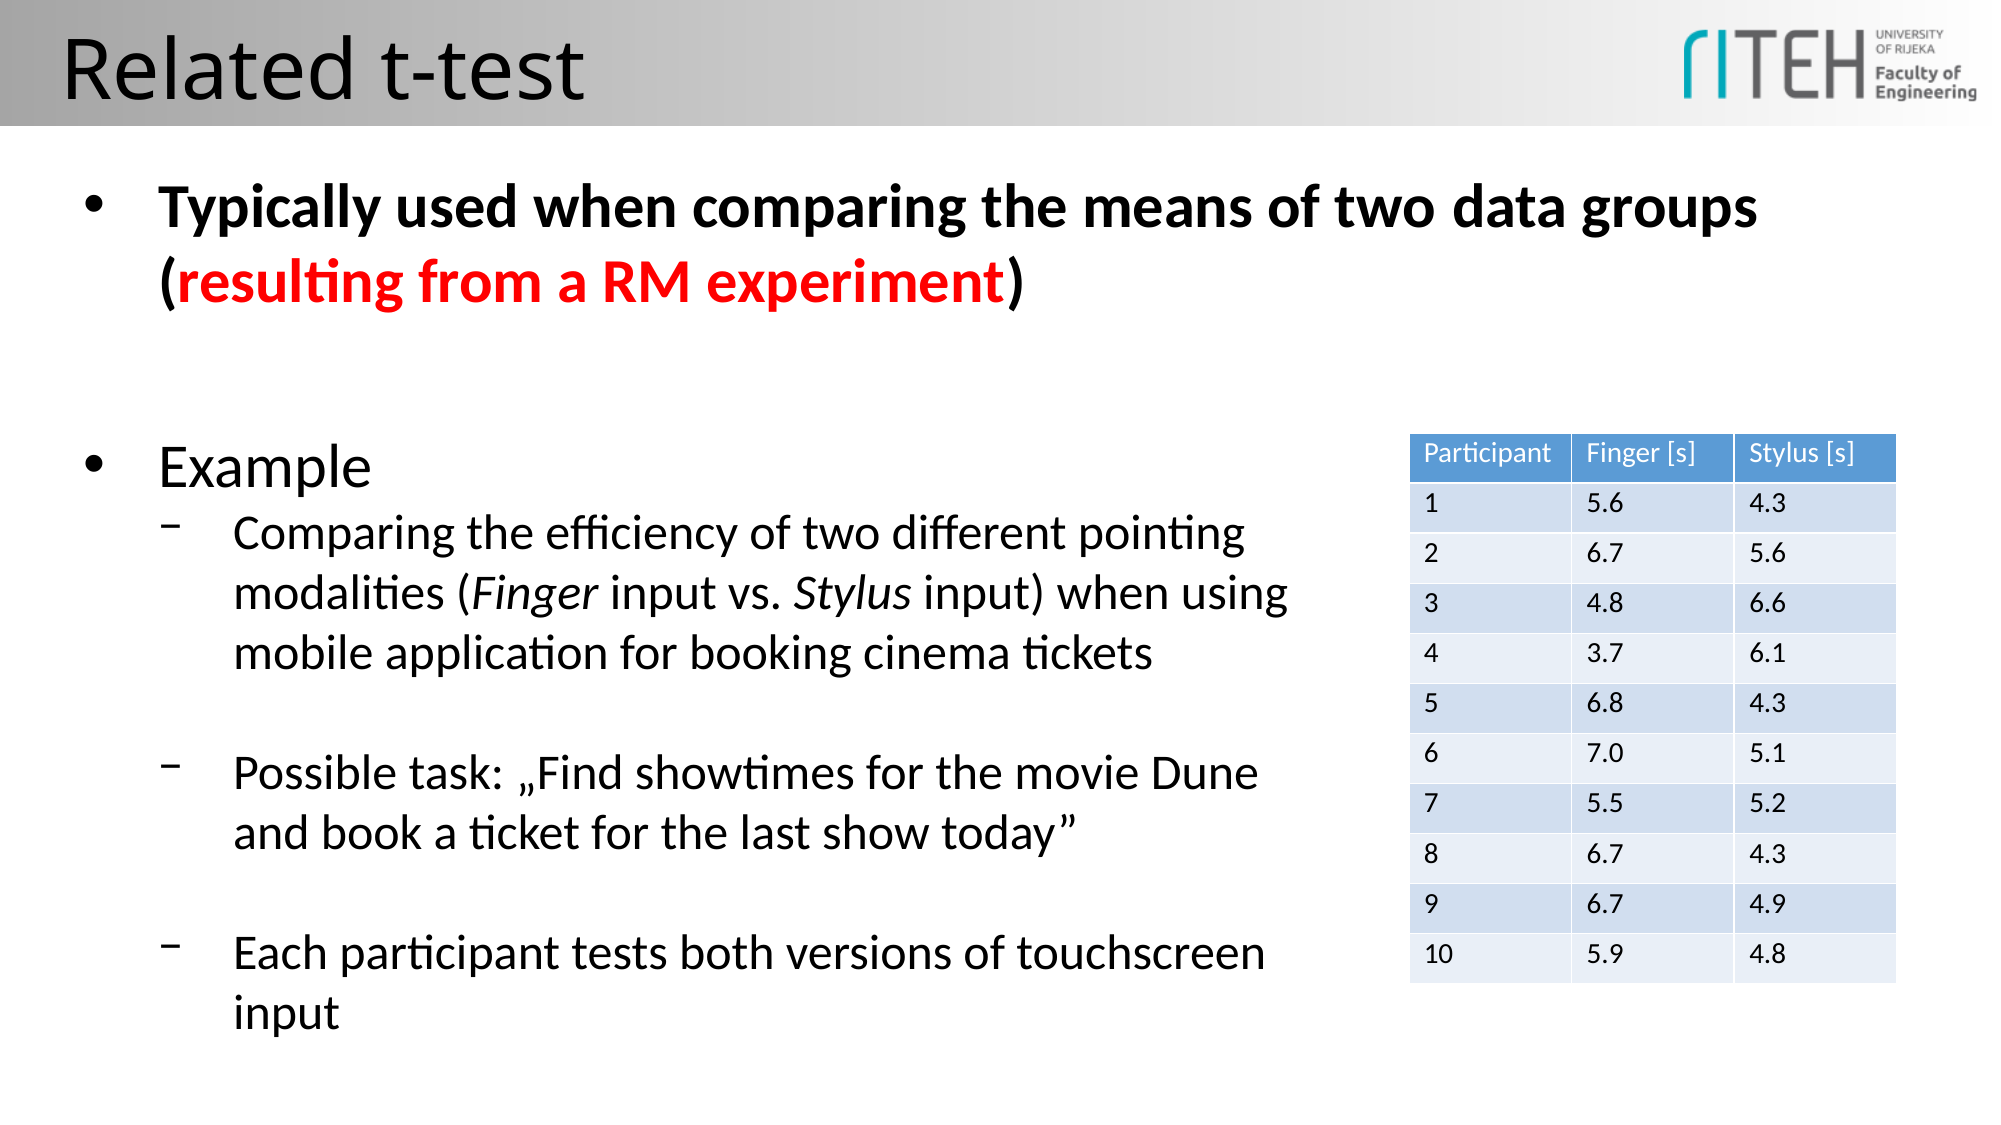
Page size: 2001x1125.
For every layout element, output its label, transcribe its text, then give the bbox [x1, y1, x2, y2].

table_cell 9 [1410, 884, 1571, 933]
table_cell 5.6 [1572, 484, 1733, 532]
table_header Finger [s] [1572, 434, 1733, 482]
table_cell 5.1 [1735, 734, 1896, 783]
table_cell 6.7 [1572, 884, 1733, 933]
table_cell 6.6 [1735, 584, 1896, 633]
table_cell 6.7 [1572, 534, 1733, 583]
title Related t-test [45, 20, 1601, 126]
table_cell 6.7 [1572, 834, 1733, 883]
table_cell 6.1 [1735, 634, 1896, 683]
table_cell 8 [1410, 834, 1571, 883]
text_box Example Comparing the efficiency of two different pointing modalities (Finger input vs. Stylus input) when using mobile application for booking cinema tickets Possible task: „Find showtimes for the movie Dune and book a ticket for the last show today” Each participant tests both versions of touchscreen input [68, 417, 1314, 1048]
table_cell 4.3 [1735, 684, 1896, 733]
table_cell 10 [1410, 934, 1571, 983]
table_header Participant [1410, 434, 1571, 482]
table_cell 5.9 [1572, 934, 1733, 983]
table_cell 3.7 [1572, 634, 1733, 683]
table_cell 4 [1410, 634, 1571, 683]
table_cell 4.9 [1735, 884, 1896, 933]
table_cell 1 [1410, 484, 1571, 532]
table_cell 4.3 [1735, 484, 1896, 532]
table_header Stylus [s] [1735, 434, 1896, 482]
table_cell 6.8 [1572, 684, 1733, 733]
table_cell 4.8 [1735, 934, 1896, 983]
table_cell 4.8 [1572, 584, 1733, 633]
table_cell 5.6 [1735, 534, 1896, 583]
table_cell 7 [1410, 784, 1571, 833]
text_box Typically used when comparing the means of two data groups (resulting from a RM experiment) [68, 157, 1932, 323]
table_cell 7.0 [1572, 734, 1733, 783]
table_cell 5.5 [1572, 784, 1733, 833]
table_cell 2 [1410, 534, 1571, 583]
table_cell 6 [1410, 734, 1571, 783]
text_box [0, 0, 2000, 127]
picture [1683, 20, 1977, 107]
table_cell 3 [1410, 584, 1571, 633]
table_cell 5 [1410, 684, 1571, 733]
table_cell 4.3 [1735, 834, 1896, 883]
table_cell 5.2 [1735, 784, 1896, 833]
